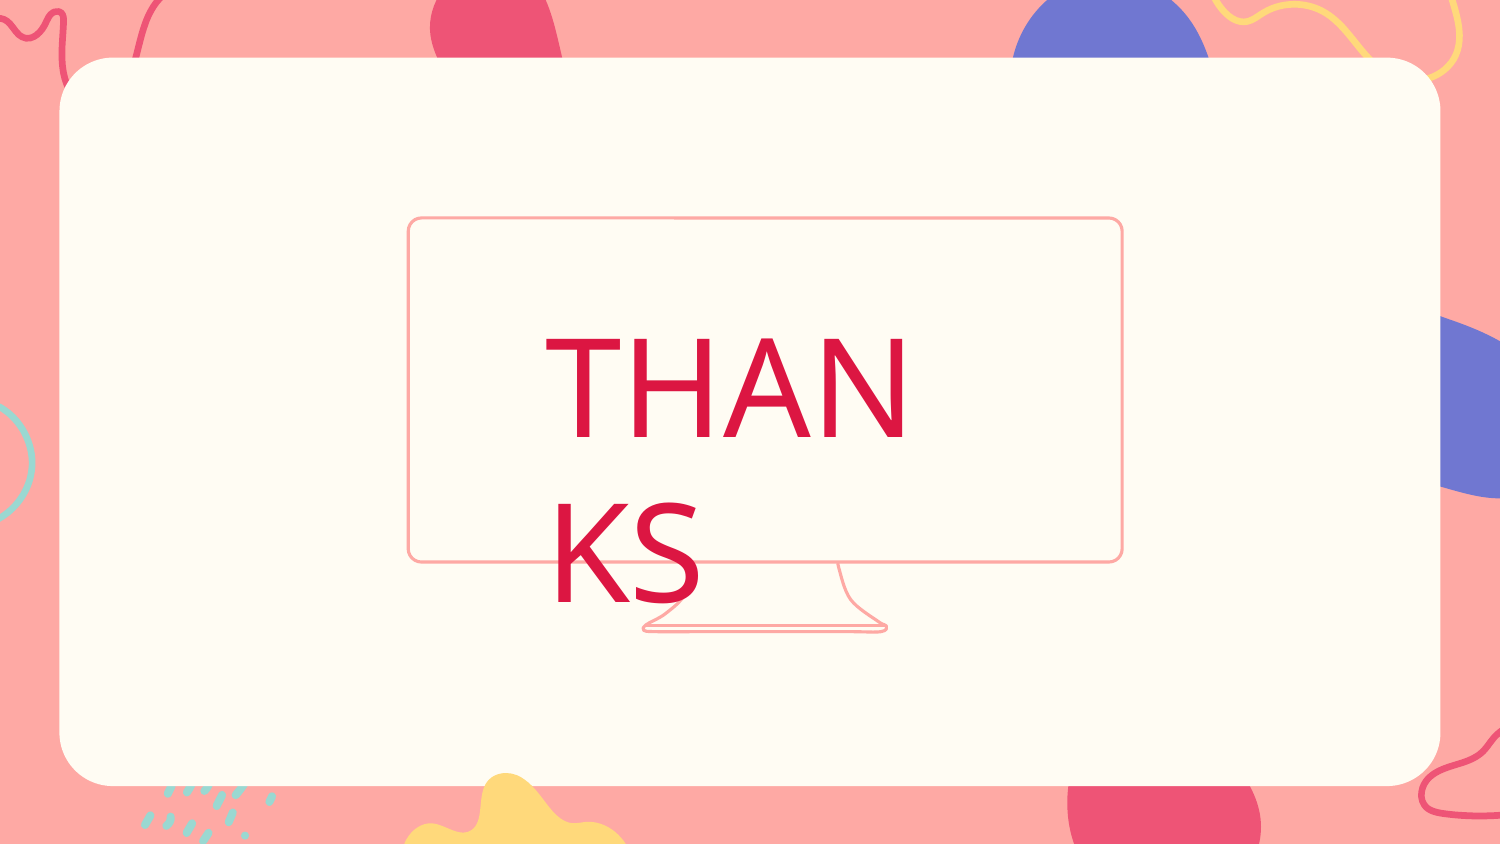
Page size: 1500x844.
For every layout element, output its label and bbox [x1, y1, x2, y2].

text_box [407, 217, 1123, 633]
